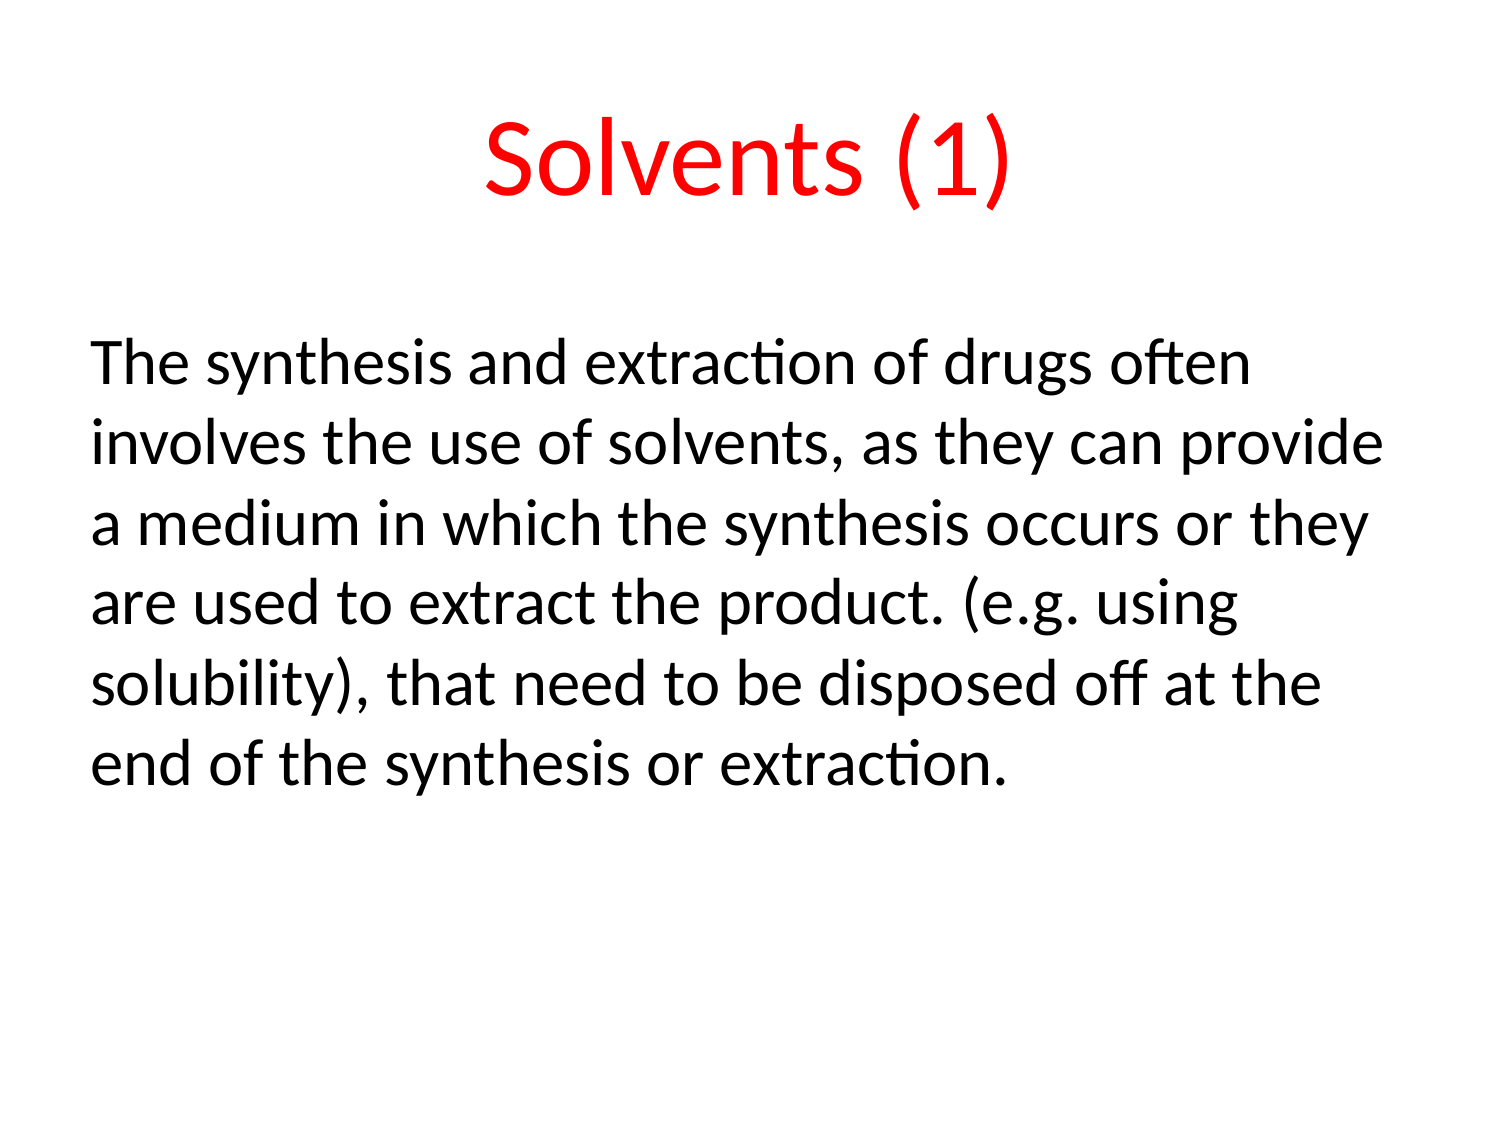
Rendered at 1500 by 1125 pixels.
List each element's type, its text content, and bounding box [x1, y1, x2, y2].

list The synthesis and extraction of drugs often involves the use of solvents, as they can provide a medium in which the synthesis occurs or they are used to extract the product. (e.g. using solubility), that need to be disposed off at the end of the synthesis or extraction. [75, 310, 1425, 1125]
title Solvents (1) [75, 57, 1425, 245]
